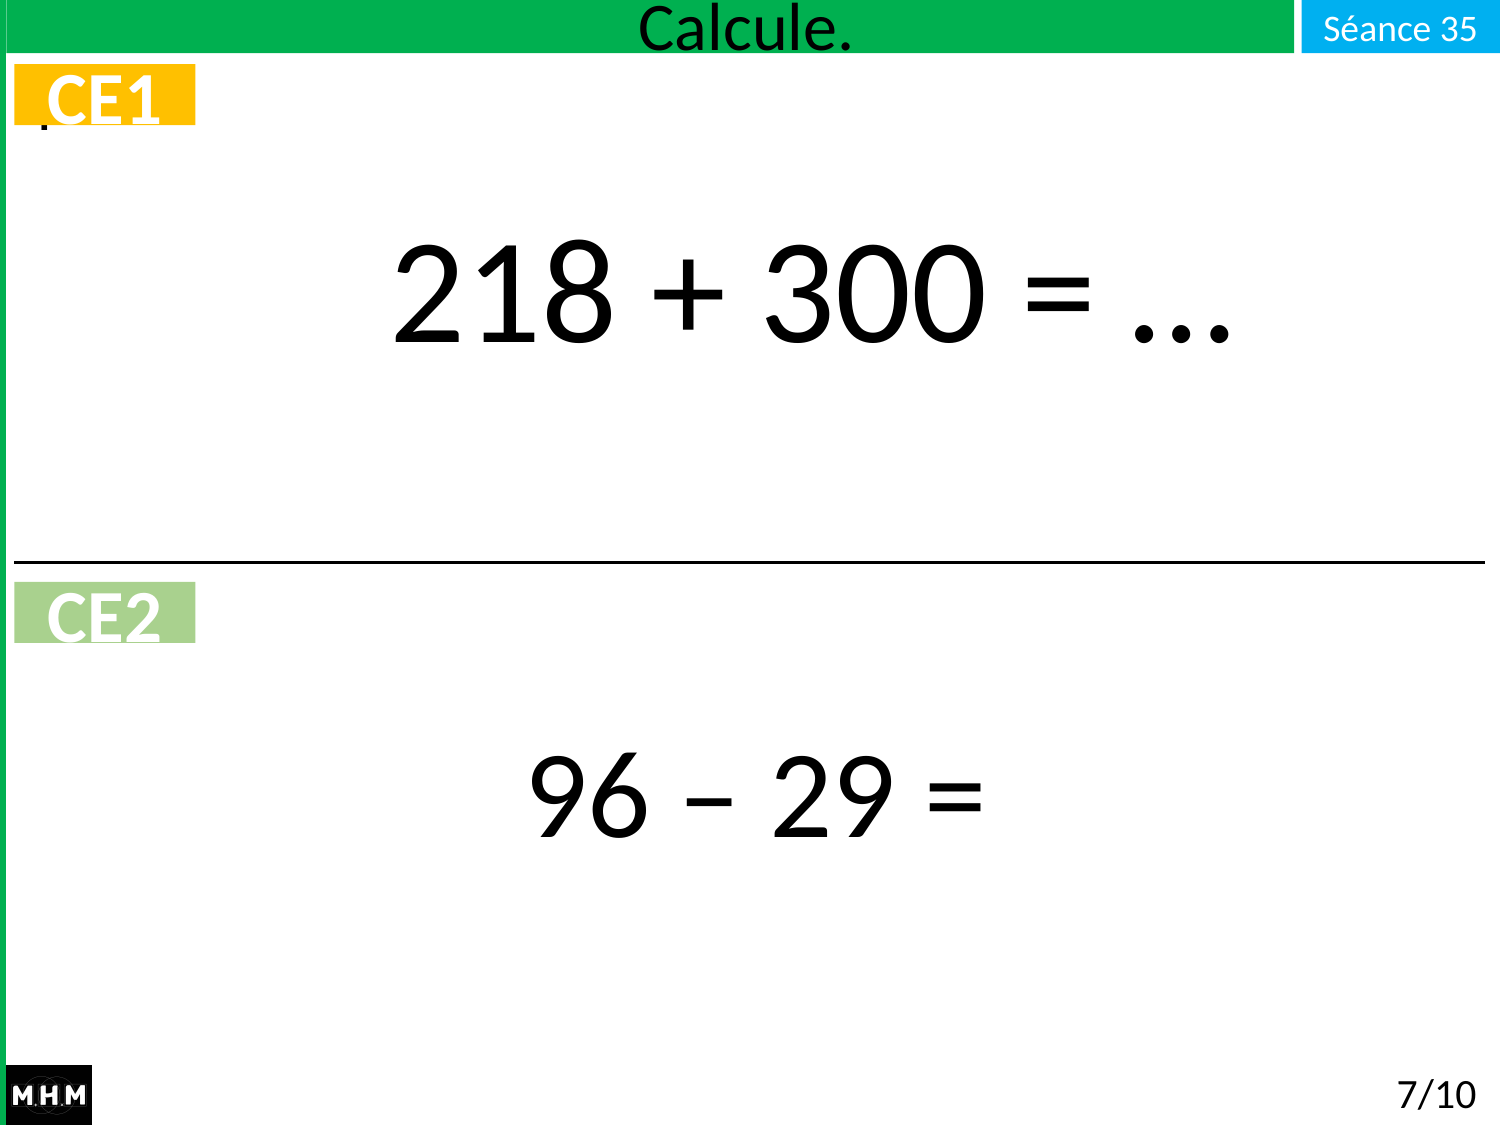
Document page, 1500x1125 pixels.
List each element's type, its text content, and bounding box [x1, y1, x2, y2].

text_box 218 + 300 = … [374, 185, 1310, 380]
list 7/10 [1373, 1064, 1500, 1125]
text_box 96 – 29 = [509, 704, 1310, 870]
title Calcule. [623, 0, 1500, 73]
text_box CE2 [13, 581, 196, 644]
text_box CE1 [13, 63, 196, 126]
picture [6, 1065, 92, 1125]
